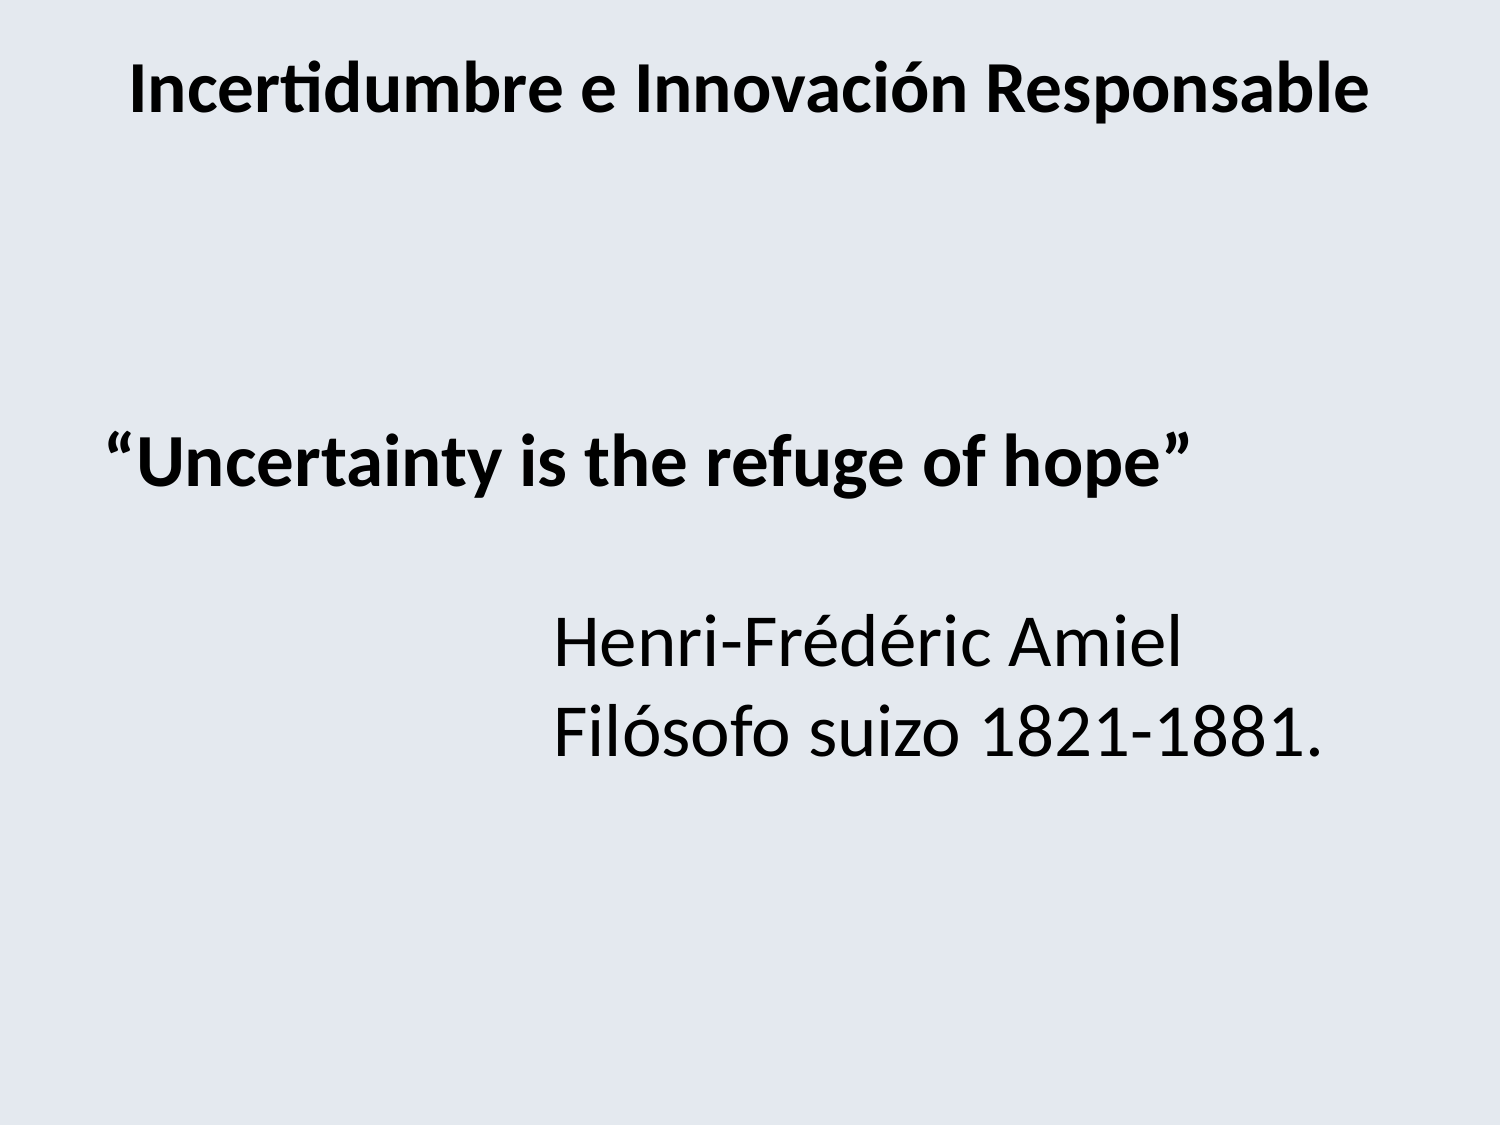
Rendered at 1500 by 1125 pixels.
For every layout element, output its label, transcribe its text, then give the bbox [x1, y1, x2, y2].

title Incertidumbre e Innovación Responsable [0, 4, 1500, 161]
text_box “Uncertainty is the refuge of hope” Henri-Frédéric Amiel Filósofo suizo 1821-1881. [88, 314, 1447, 870]
